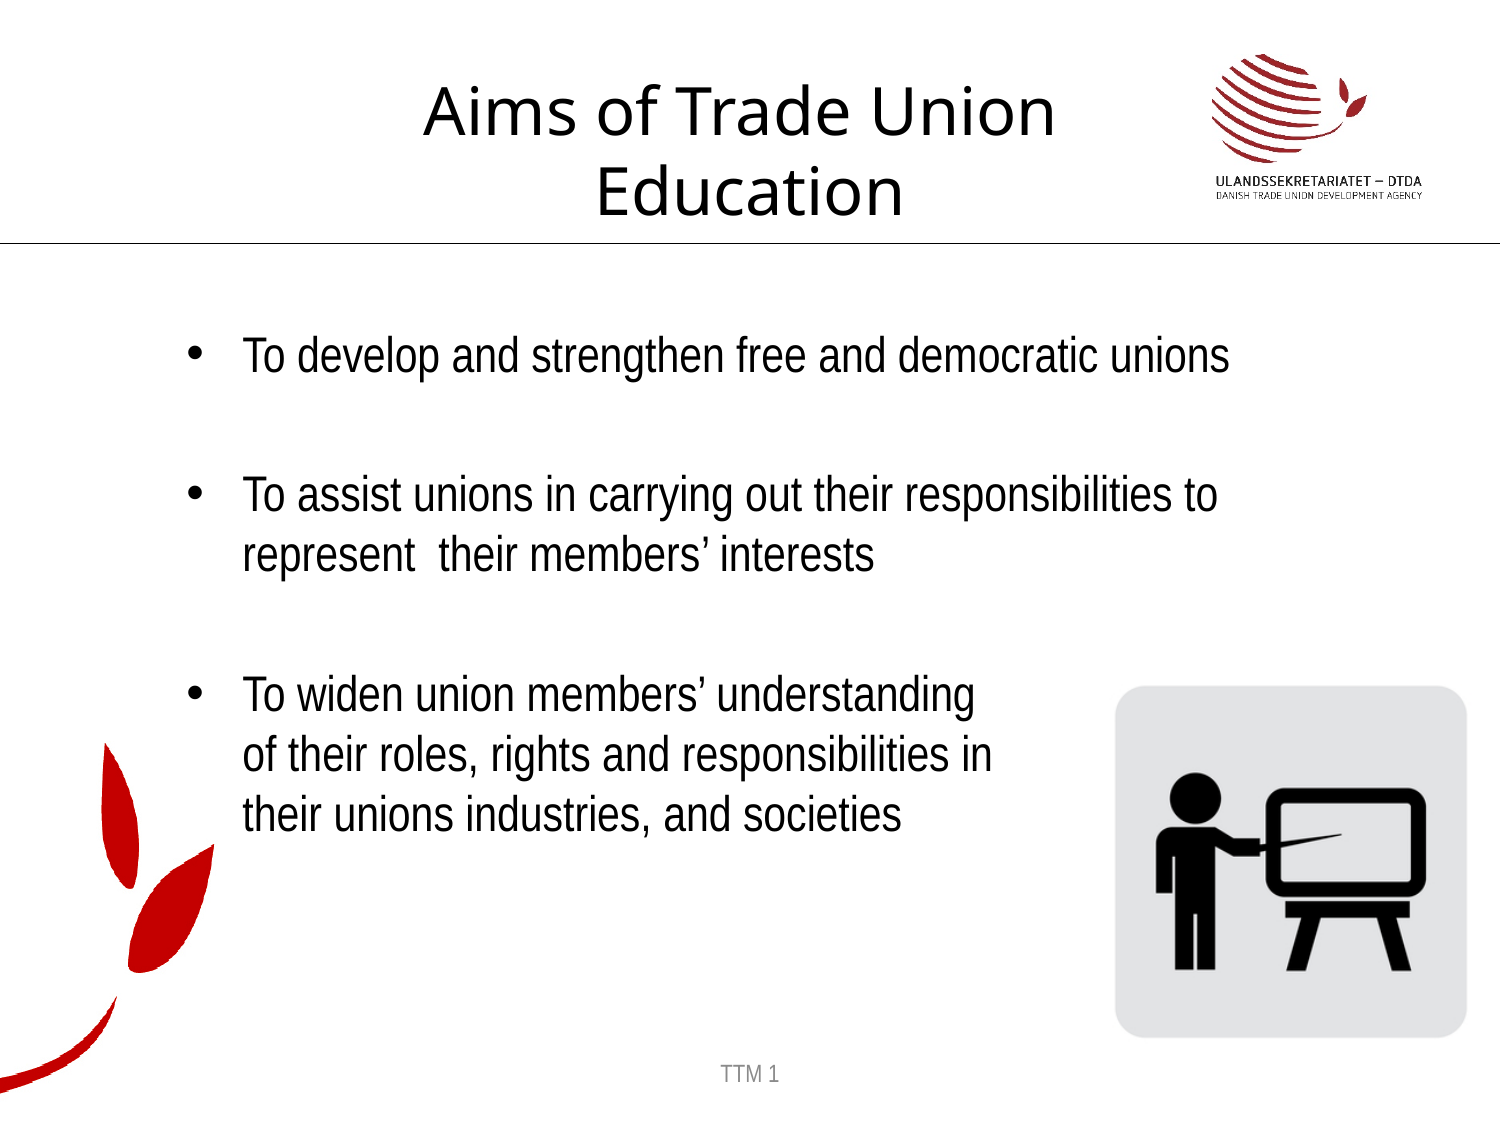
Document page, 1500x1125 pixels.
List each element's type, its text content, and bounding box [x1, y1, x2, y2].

footer TTM 1 [512, 1042, 988, 1103]
title Aims of Trade Union Education [112, 54, 1388, 242]
picture [1212, 54, 1423, 199]
picture [1104, 668, 1487, 1048]
picture [0, 741, 219, 1118]
subtitle To develop and strengthen free and democratic unions To assist unions in carrying out their responsibilities to represent their members’ interests To widen union members’ understanding of their roles, rights and responsibilities in their unions industries, and societies [170, 314, 1341, 989]
